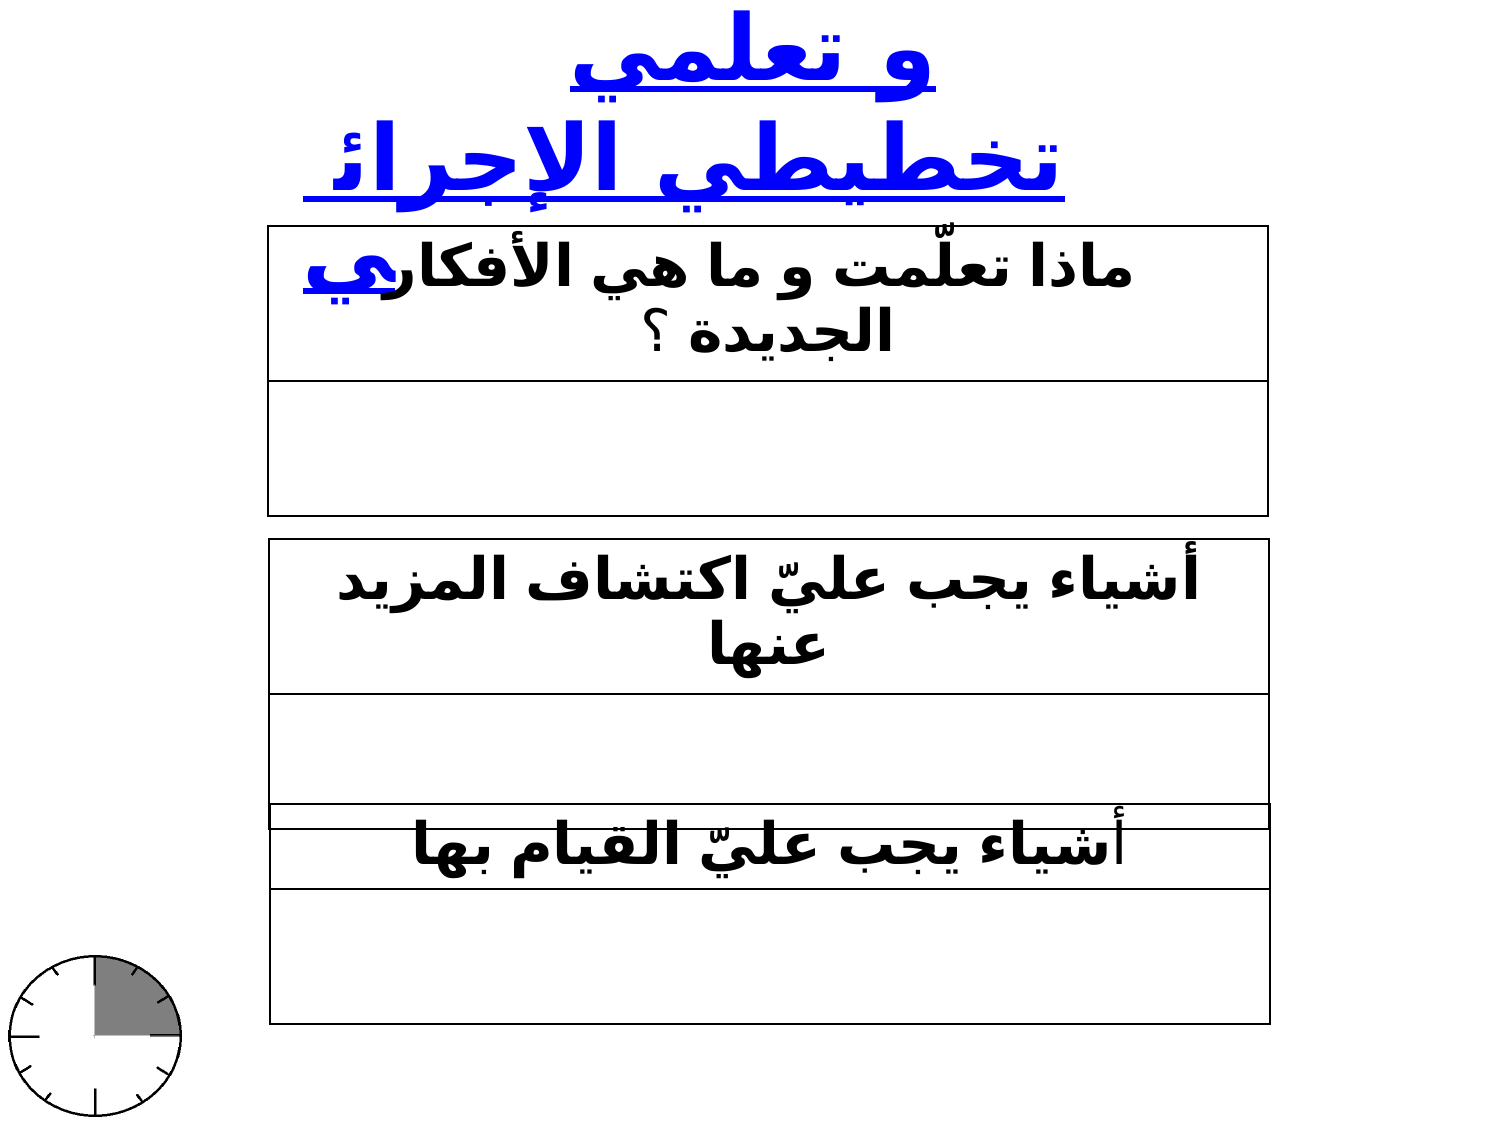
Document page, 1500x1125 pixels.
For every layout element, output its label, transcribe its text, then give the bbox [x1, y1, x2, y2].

table_header أشياء يجب عليّ اكتشاف المزيد عنها [270, 540, 1268, 693]
table_cell [271, 890, 1269, 1023]
table_cell [269, 382, 1267, 515]
text_box تعلمي و تخطيطي الإجرائي [332, 0, 1173, 217]
table_header أشياء يجب عليّ القيام بها [271, 805, 1269, 888]
table_cell [270, 695, 1268, 803]
picture [0, 948, 195, 1125]
table_header ماذا تعلّمت و ما هي الأفكار الجديدة ؟ [269, 227, 1267, 380]
